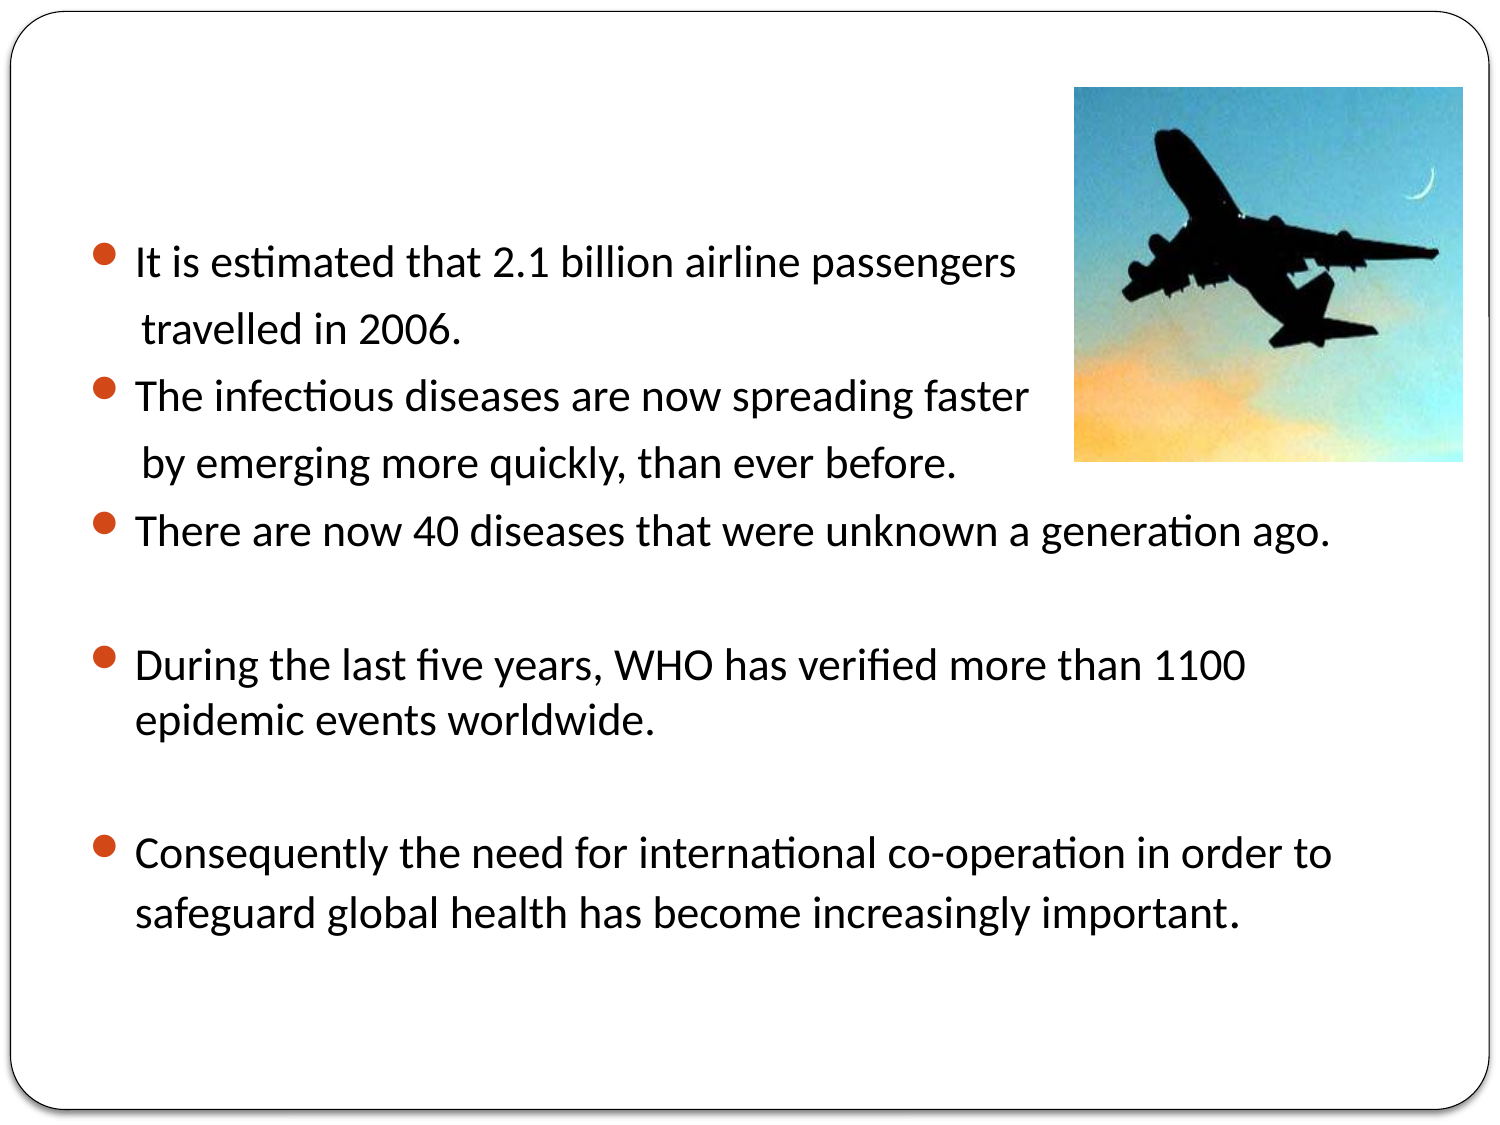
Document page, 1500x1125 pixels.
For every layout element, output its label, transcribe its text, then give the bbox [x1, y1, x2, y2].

picture [1074, 87, 1463, 462]
list It is estimated that 2.1 billion airline passengers travelled in 2006. The infectious diseases are now spreading faster by emerging more quickly, than ever before. There are now 40 diseases that were unknown a generation ago. During the last five years, WHO has verified more than 1100 epidemic events worldwide. Consequently the need for international co-operation in order to safeguard global health has become increasingly important. [75, 162, 1375, 1005]
